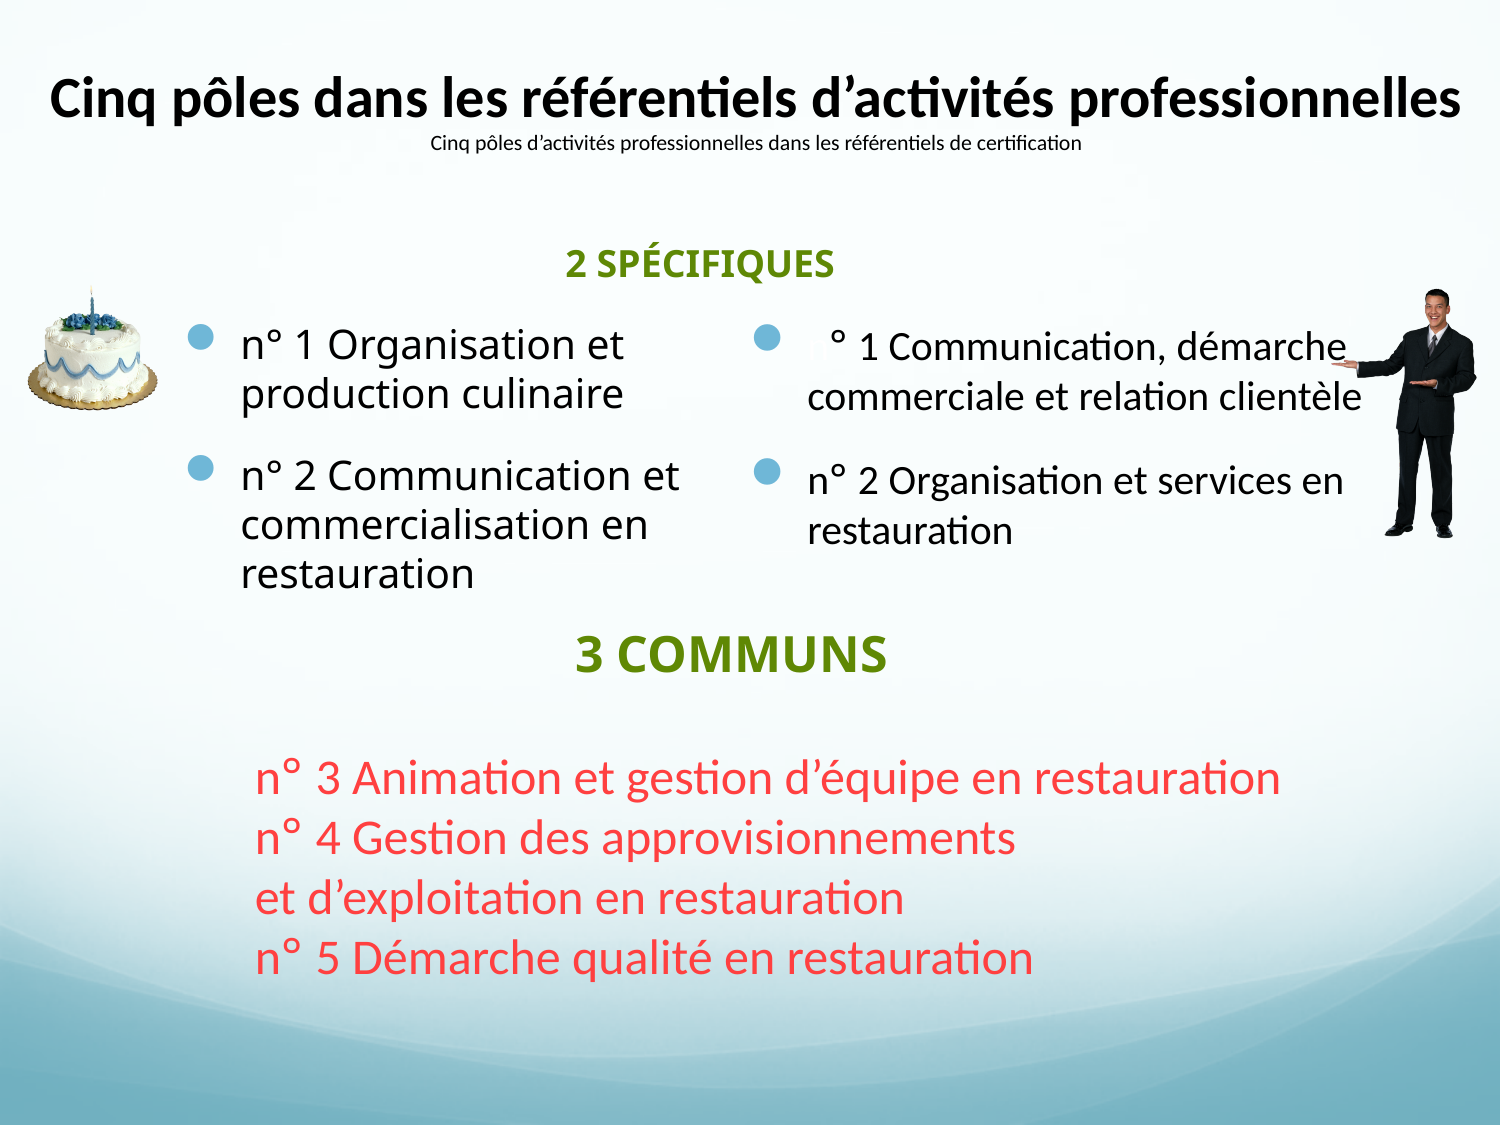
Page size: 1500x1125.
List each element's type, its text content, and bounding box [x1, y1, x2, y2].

picture [1327, 286, 1480, 541]
list n° 1 Communication, démarche commerciale et relation clientèle n° 2 Organisation et services en restauration [735, 311, 1479, 604]
list n° 1 Organisation et production culinaire n° 2 Communication et commercialisation en restauration [169, 311, 713, 607]
picture [25, 280, 160, 414]
title Cinq pôles dans les référentiels d’activités professionnelles Cinq pôles d’activités professionnelles dans les référentiels de certification [34, 0, 1479, 233]
text_box 3 COMMUNS [560, 615, 910, 690]
text_box 2 SPÉCIFIQUES [502, 232, 968, 293]
text_box n° 3 Animation et gestion d’équipe en restauration n° 4 Gestion des approvisionnements et d’exploitation en restauration n° 5 Démarche qualité en restauration [240, 737, 1410, 992]
